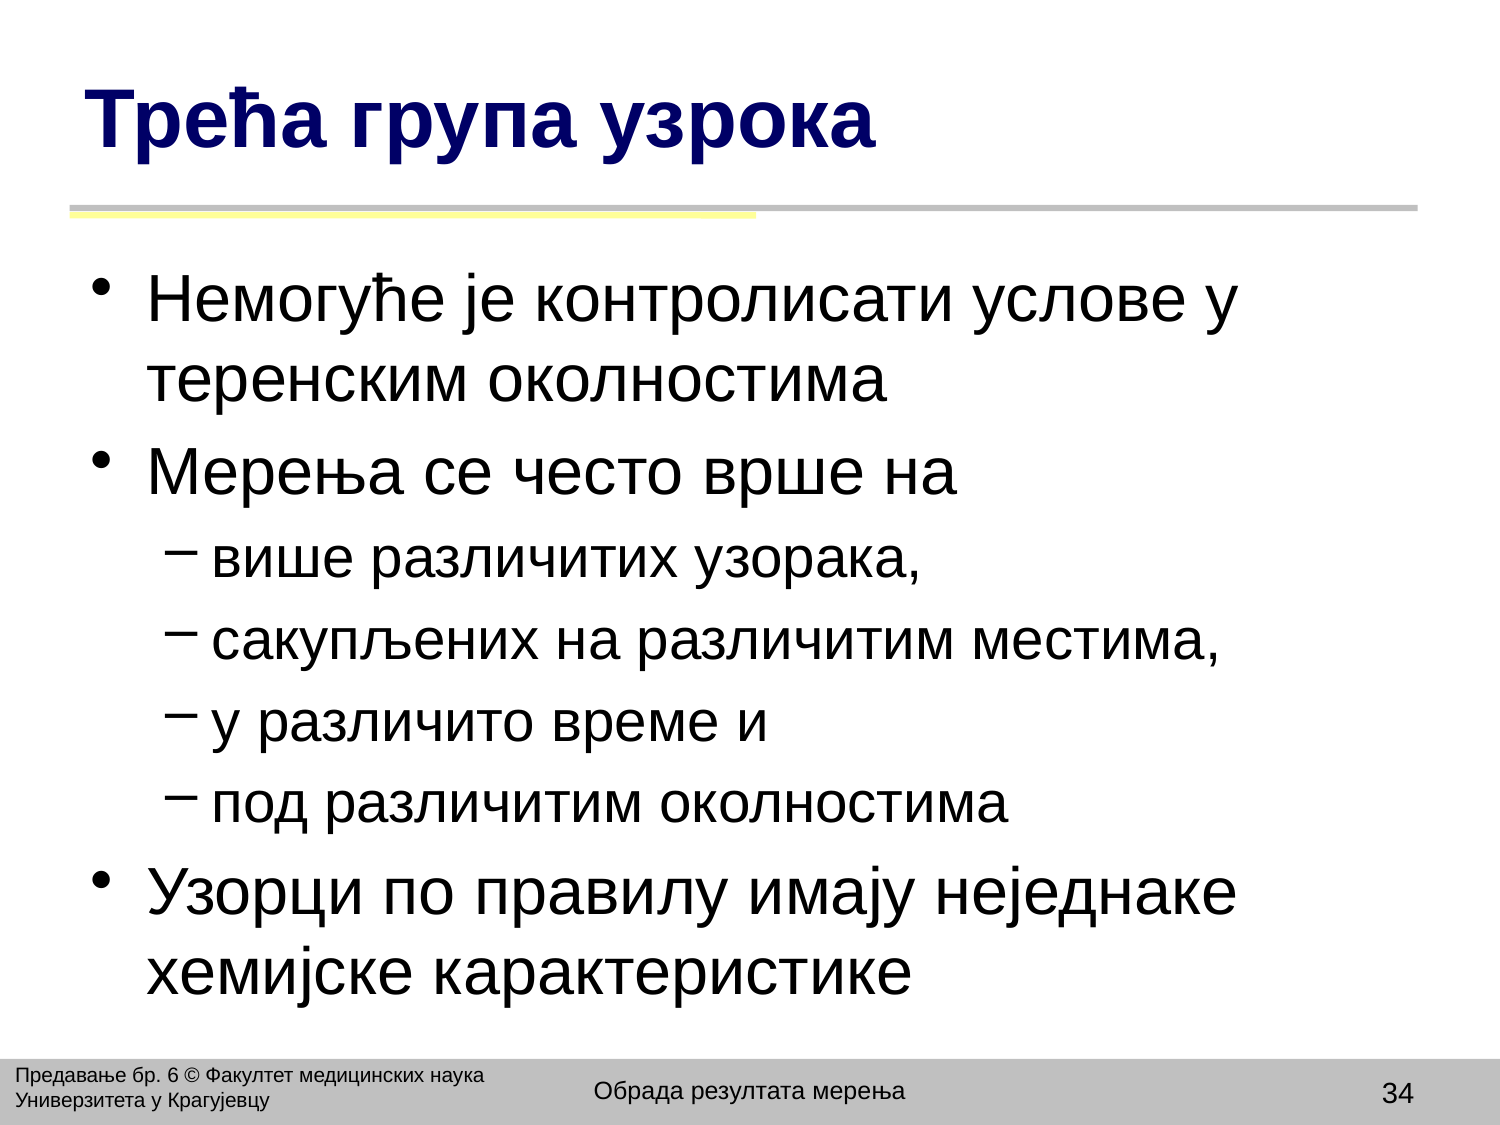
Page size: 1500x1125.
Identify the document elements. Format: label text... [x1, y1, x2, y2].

slide_number Предавање бр. 6 © Факултет медицинских наука Универзитета у Крагујевцу [0, 1053, 631, 1108]
slide_number 34 [1079, 1066, 1430, 1125]
list Немогуће је контролисати услове у теренским околностима Мерења се често врше на више различитих узорака, сакупљених на различитим местима, у различито време и под различитим околностима Узорци по правилу имају неједнаке хемијске карактеристике [74, 246, 1426, 1023]
title Трећа група узрока [69, 19, 1426, 208]
footer Обрада резултата мерења [512, 1066, 988, 1125]
